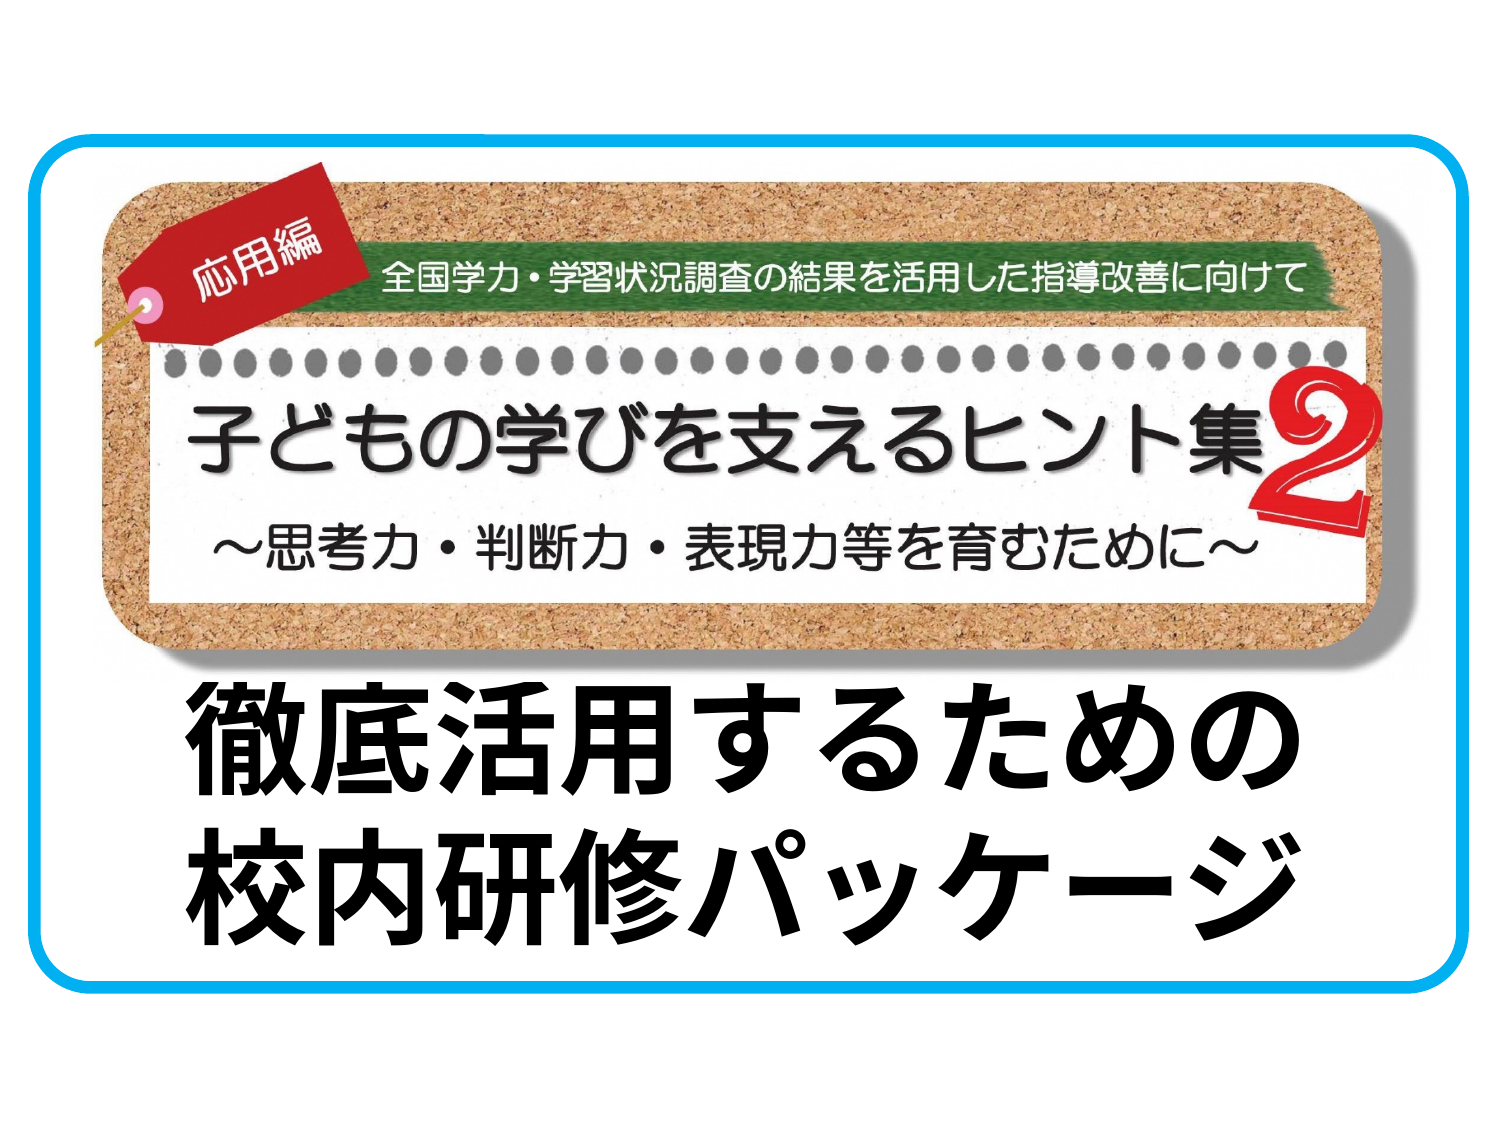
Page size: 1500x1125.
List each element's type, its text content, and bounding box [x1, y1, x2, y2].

picture [93, 162, 1430, 682]
text_box [33, 139, 1464, 989]
text_box 徹底活用するための校内研修パッケージ [168, 691, 1346, 968]
